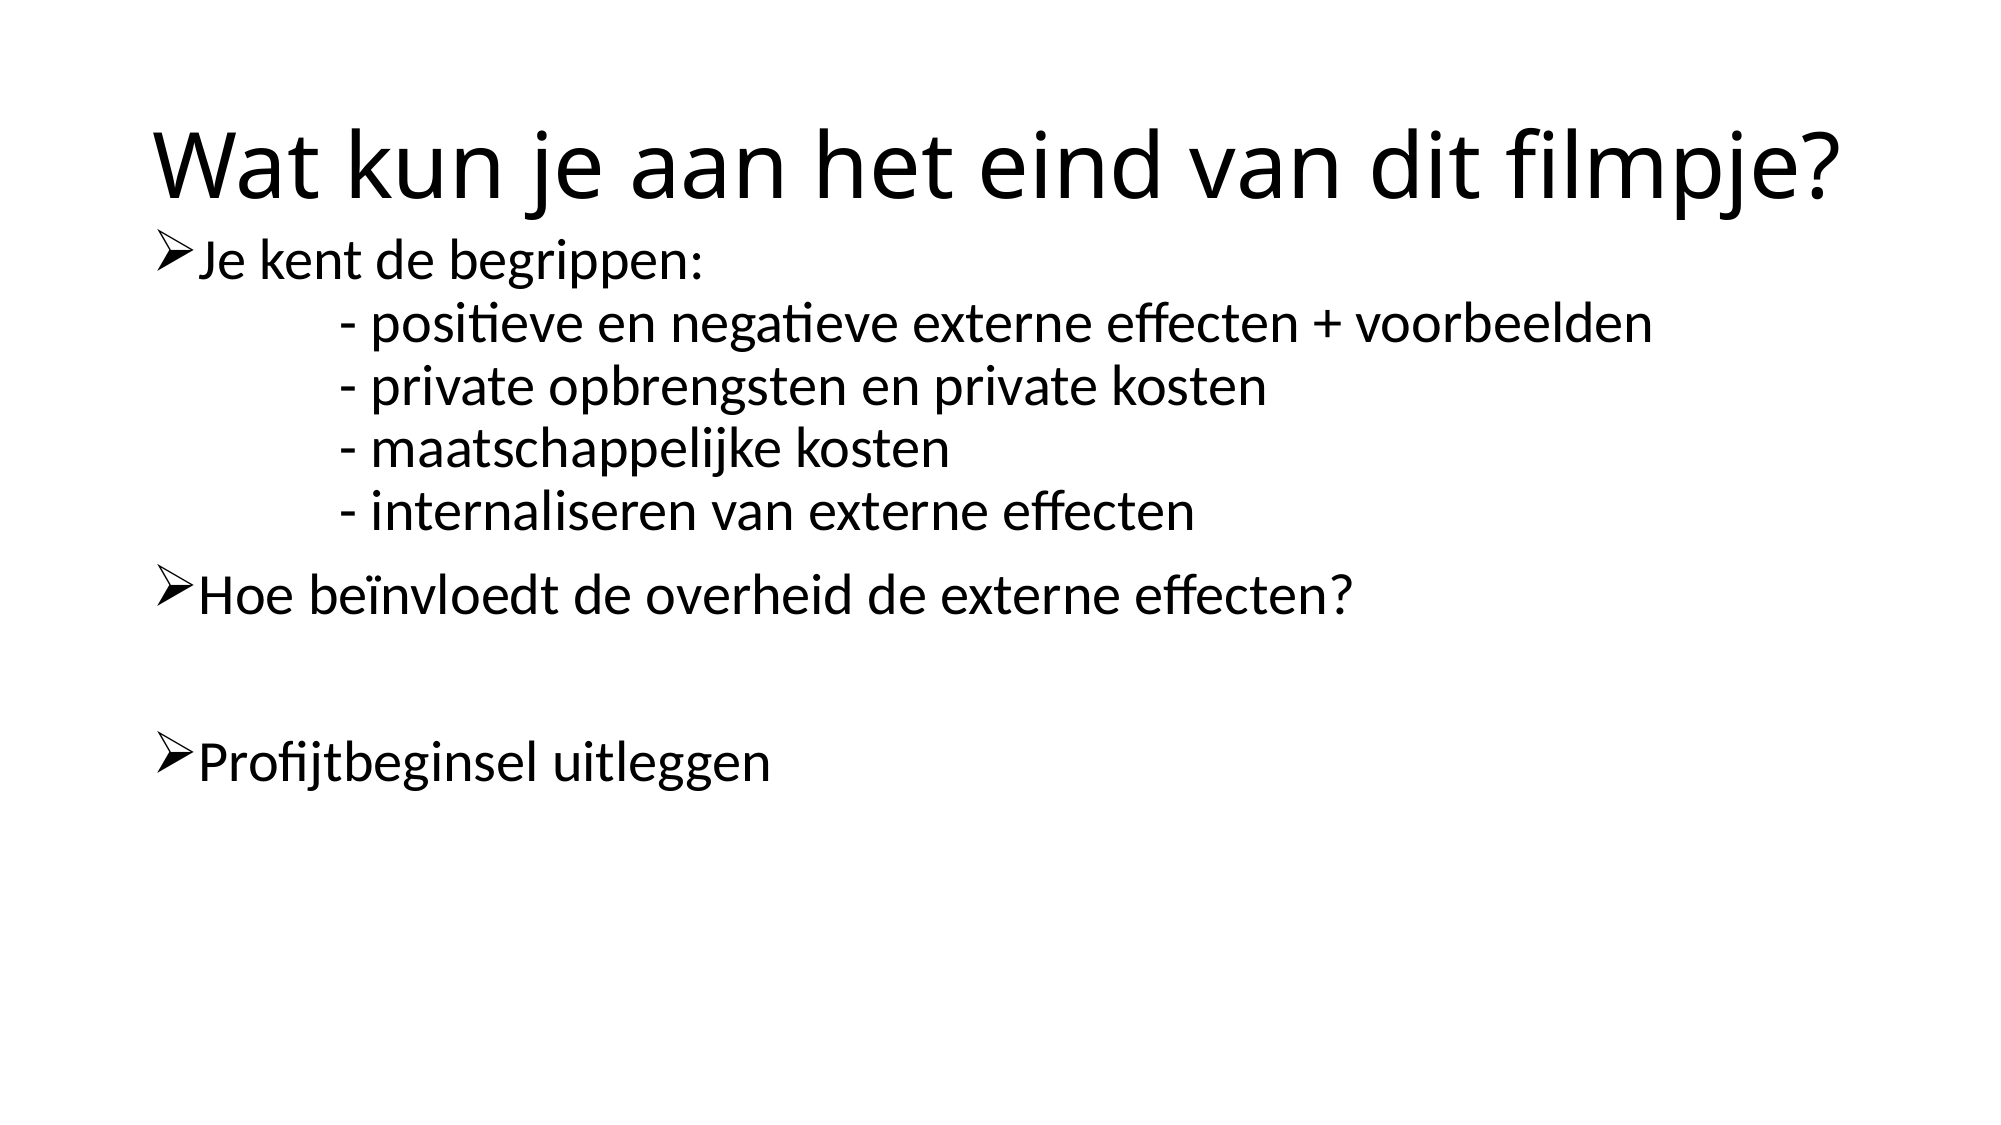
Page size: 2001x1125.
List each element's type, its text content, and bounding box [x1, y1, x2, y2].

title Wat kun je aan het eind van dit filmpje? [137, 59, 1863, 221]
list Je kent de begrippen: - positieve en negatieve externe effecten + voorbeelden - private opbrengsten en private kosten - maatschappelijke kosten - internaliseren van externe effecten Hoe beïnvloedt de overheid de externe effecten? Profijtbeginsel uitleggen [137, 221, 1863, 1085]
